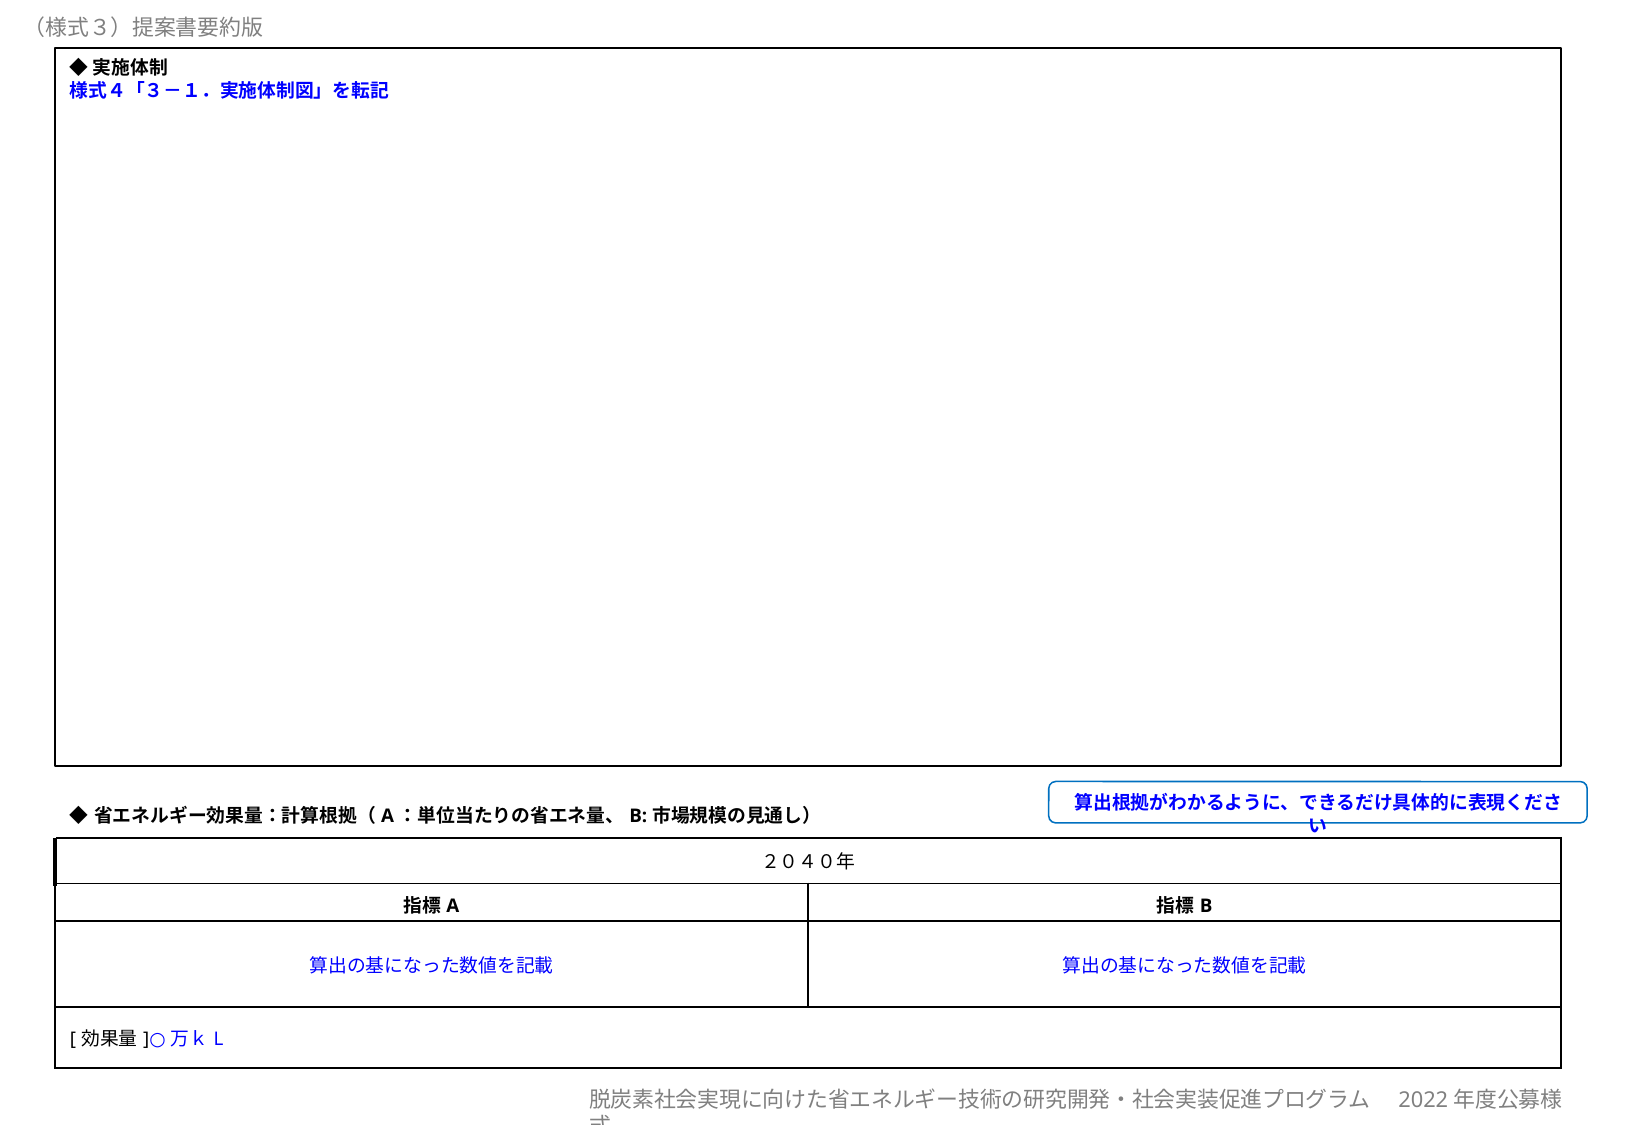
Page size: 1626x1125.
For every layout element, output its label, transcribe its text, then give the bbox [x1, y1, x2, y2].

table_cell 算出の基になった数値を記載 [56, 922, 807, 1006]
table_cell 指標A [56, 884, 807, 920]
text_box 算出根拠がわかるように、できるだけ具体的に表現ください [1048, 781, 1588, 823]
text_box ◆実施体制 様式４「３－１．実施体制図」を転記 [53, 46, 1563, 768]
table_cell ２０４０年 [57, 839, 1560, 883]
table_cell 指標B [809, 884, 1560, 920]
table_cell 算出の基になった数値を記載 [809, 922, 1560, 1006]
table_header ◆省エネルギー効果量：計算根拠（A：単位当たりの省エネ量、B:市場規模の見通し） [55, 792, 1561, 837]
table_cell [効果量]○万ｋL [56, 1008, 1560, 1067]
